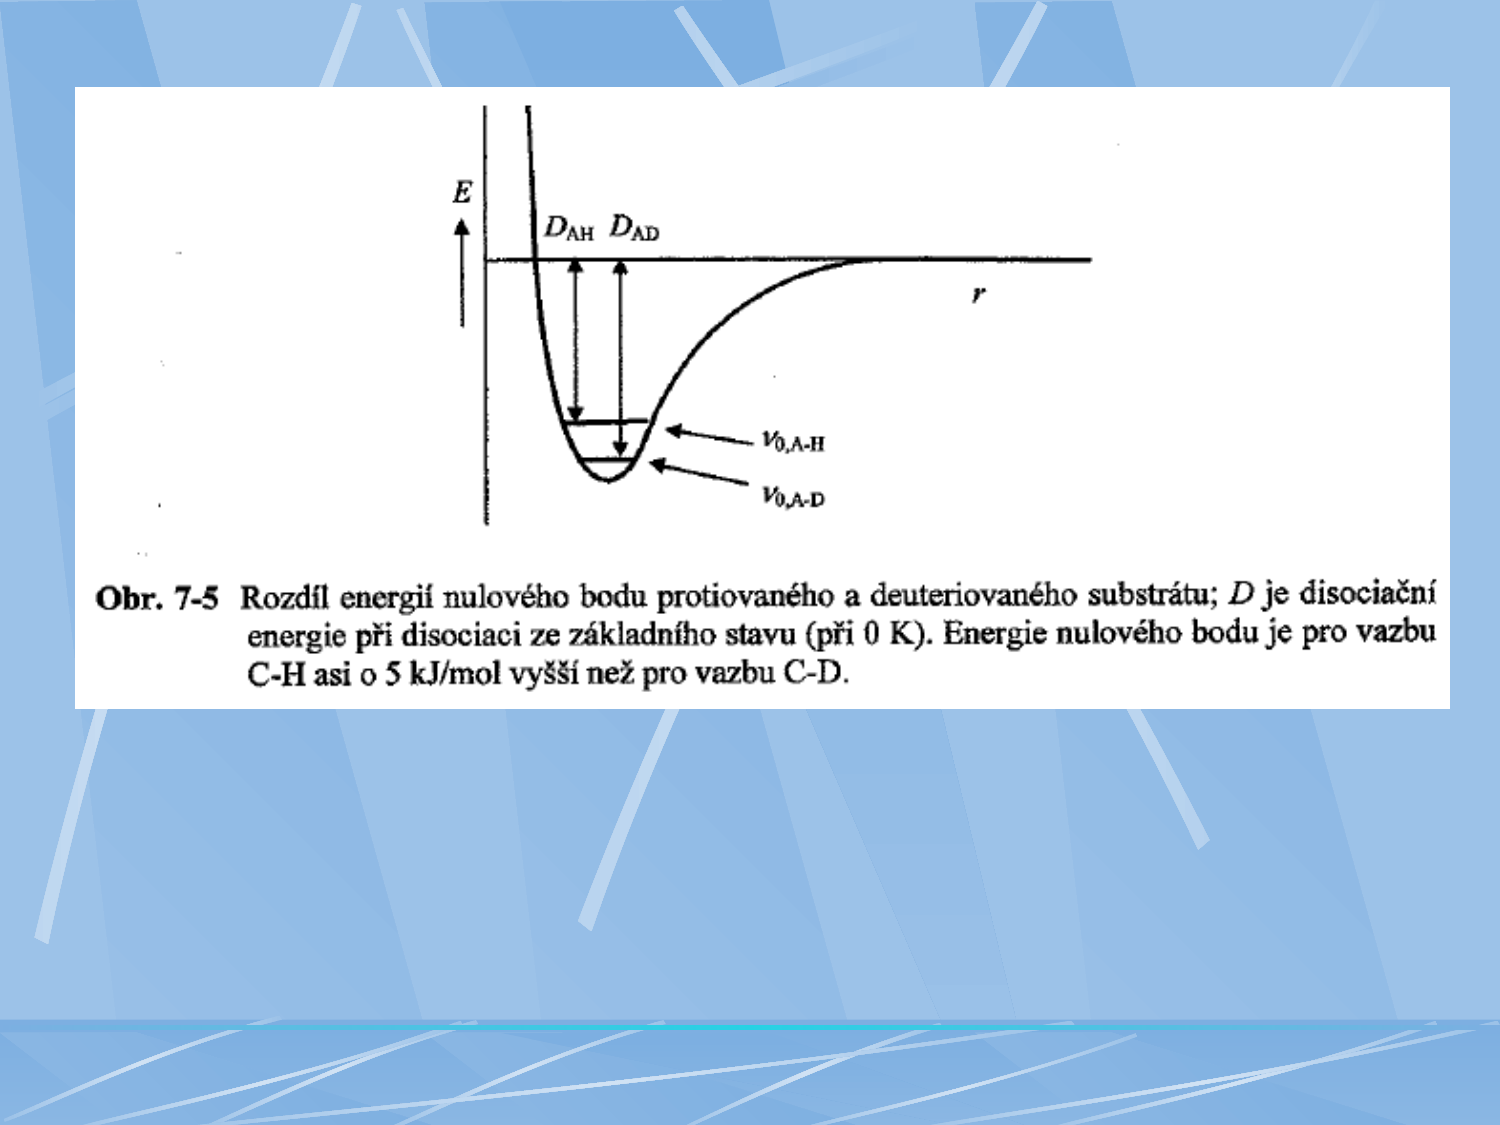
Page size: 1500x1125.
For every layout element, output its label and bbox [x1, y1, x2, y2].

picture [74, 87, 1451, 709]
